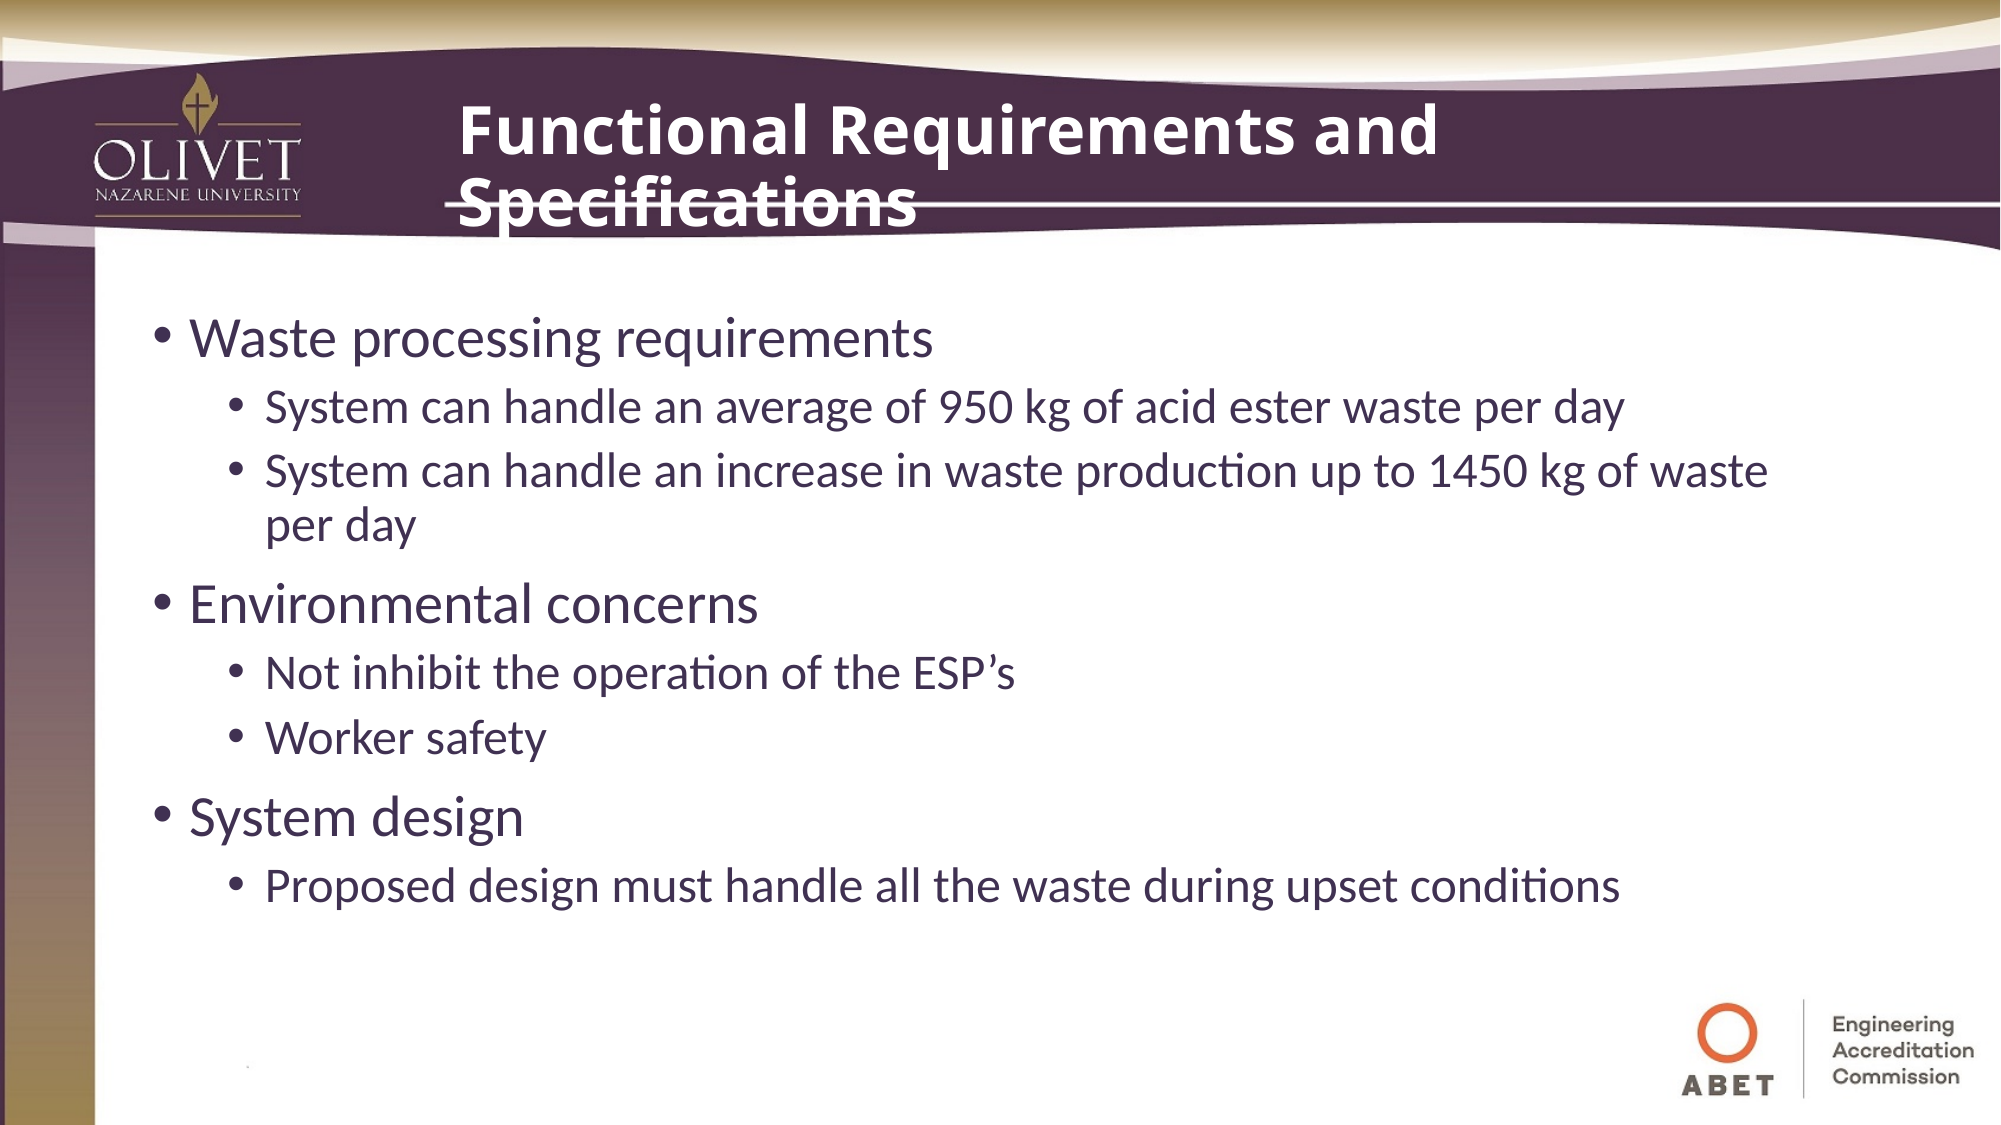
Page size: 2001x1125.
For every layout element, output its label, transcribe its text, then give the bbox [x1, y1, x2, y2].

title Functional Requirements and Specifications [442, 59, 1863, 278]
picture [0, 0, 2001, 1125]
list Waste processing requirements System can handle an average of 950 kg of acid ester waste per day System can handle an increase in waste production up to 1450 kg of waste per day Environmental concerns Not inhibit the operation of the ESP’s Worker safety System design Proposed design must handle all the waste during upset conditions [137, 299, 1863, 1014]
